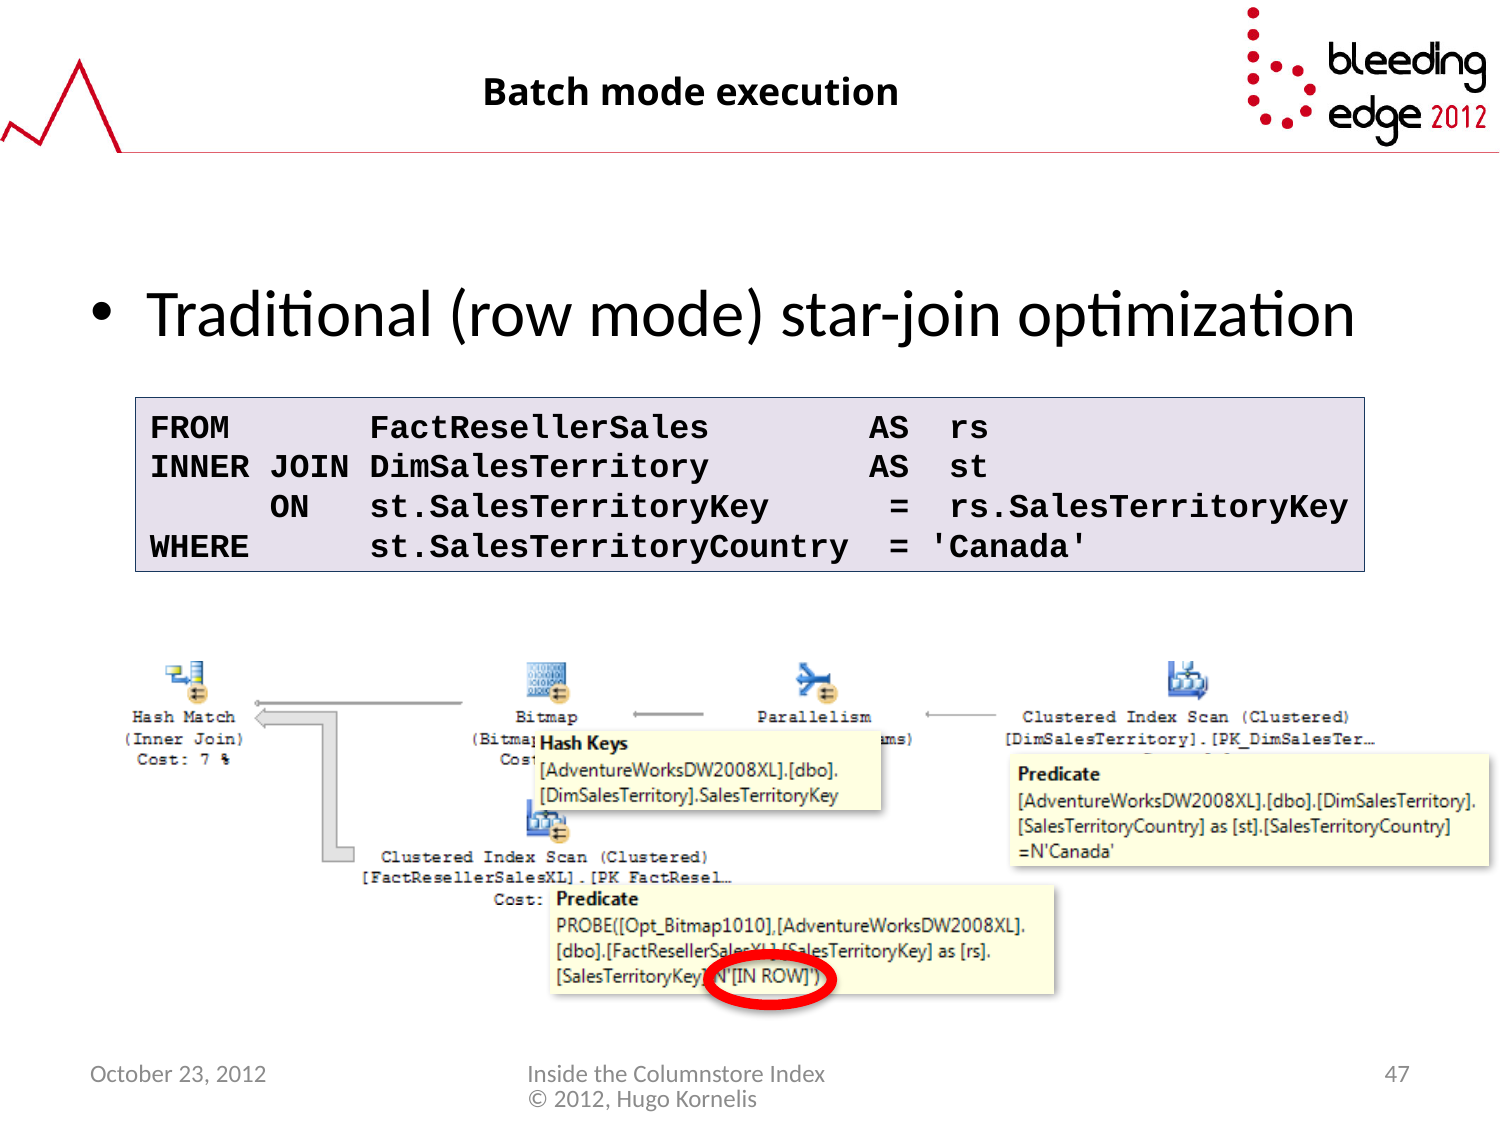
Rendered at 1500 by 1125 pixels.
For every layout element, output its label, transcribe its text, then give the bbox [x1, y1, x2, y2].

title Batch mode execution [162, 60, 1220, 122]
text_box FROM FactResellerSales AS rs INNER JOIN DimSalesTerritory AS st ON st.SalesTerritoryKey = rs.SalesTerritoryKey WHERE st.SalesTerritoryCountry = 'Canada' [135, 397, 1365, 572]
slide_number 47 [1074, 1042, 1425, 1103]
text_box [734, 1001, 806, 1006]
list Traditional (row mode) star-join optimization [75, 262, 1425, 1005]
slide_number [75, 1042, 425, 1103]
picture [0, 1, 1500, 153]
footer Inside the Columnstore Index © 2012, Hugo Kornelis [512, 1042, 988, 1103]
picture [125, 661, 1489, 994]
